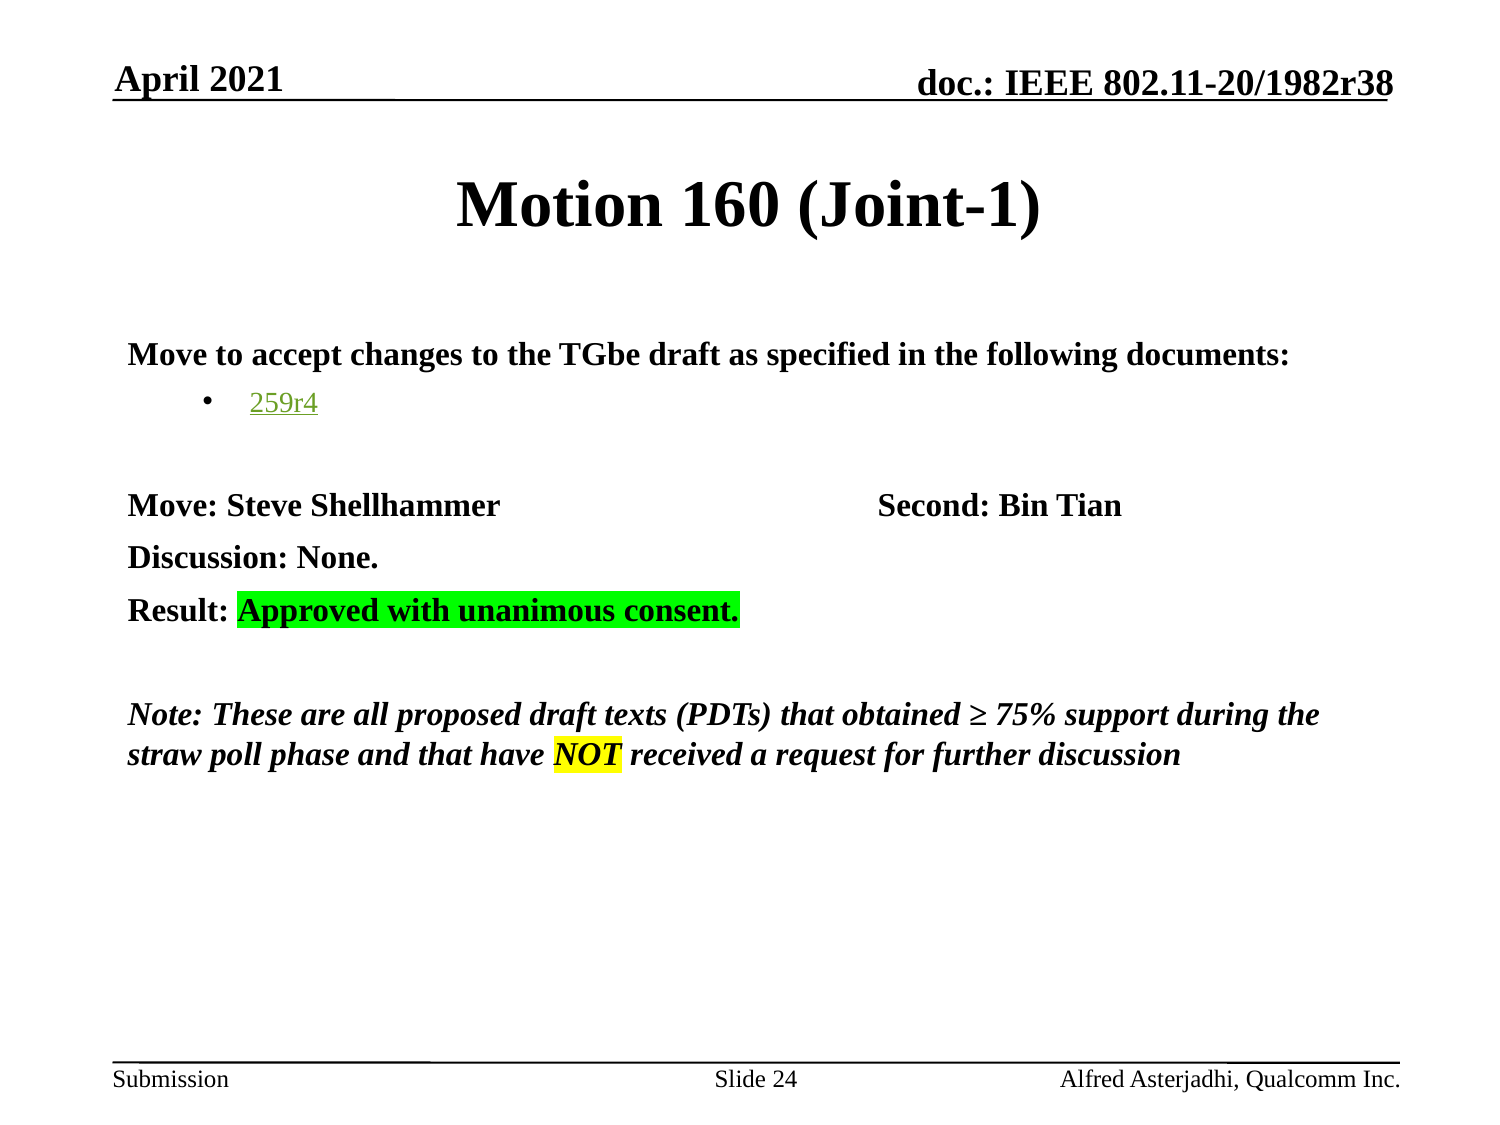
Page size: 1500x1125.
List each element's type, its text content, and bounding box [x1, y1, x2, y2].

title Motion 160 (Joint-1) [112, 112, 1388, 288]
footer Alfred Asterjadhi, Qualcomm Inc. [878, 1061, 1402, 1093]
list Move to accept changes to the TGbe draft as specified in the following documents: 259r4 Move: Steve Shellhammer Second: Bin Tian Discussion: None. Result: Approved with unanimous consent. Note: These are all proposed draft texts (PDTs) that obtained ≥ 75% support during the straw poll phase and that have NOT received a request for further discussion [112, 324, 1388, 1000]
slide_number Slide 24 [712, 1061, 800, 1123]
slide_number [114, 54, 423, 100]
